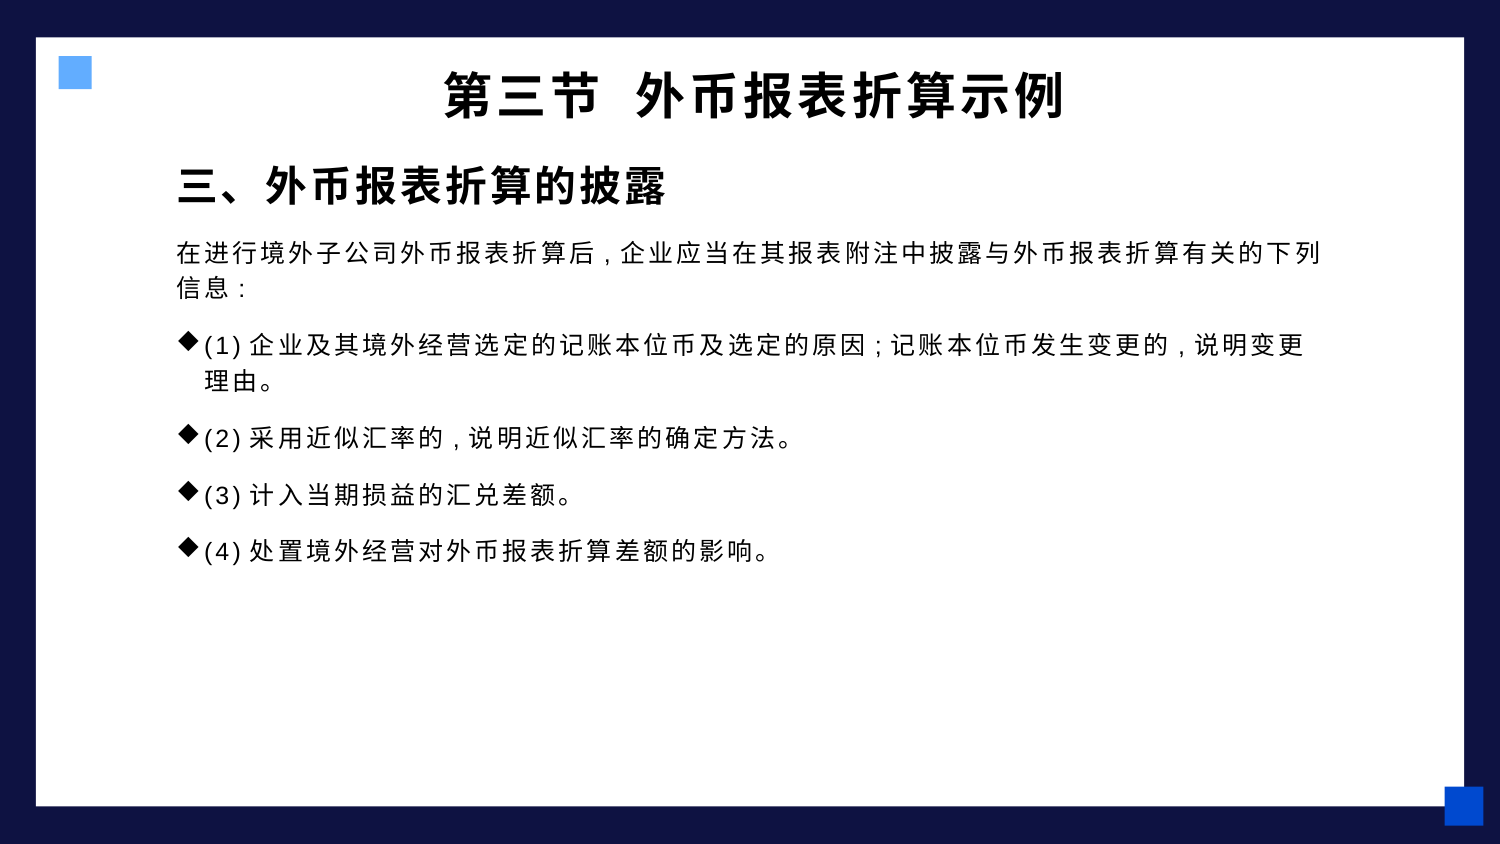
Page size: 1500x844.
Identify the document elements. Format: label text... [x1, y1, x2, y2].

title 第三节 外币报表折算示例 [159, 43, 1344, 133]
list 三、外币报表折算的披露 在进行境外子公司外币报表折算后,企业应当在其报表附注中披露与外币报表折算有关的下列信息: (1)企业及其境外经营选定的记账本位币及选定的原因;记账本位币发生变更的,说明变更理由。 (2)采用近似汇率的,说明近似汇率的确定方法。 (3)计入当期损益的汇兑差额。 (4)处置境外经营对外币报表折算差额的影响。 [159, 150, 1344, 575]
